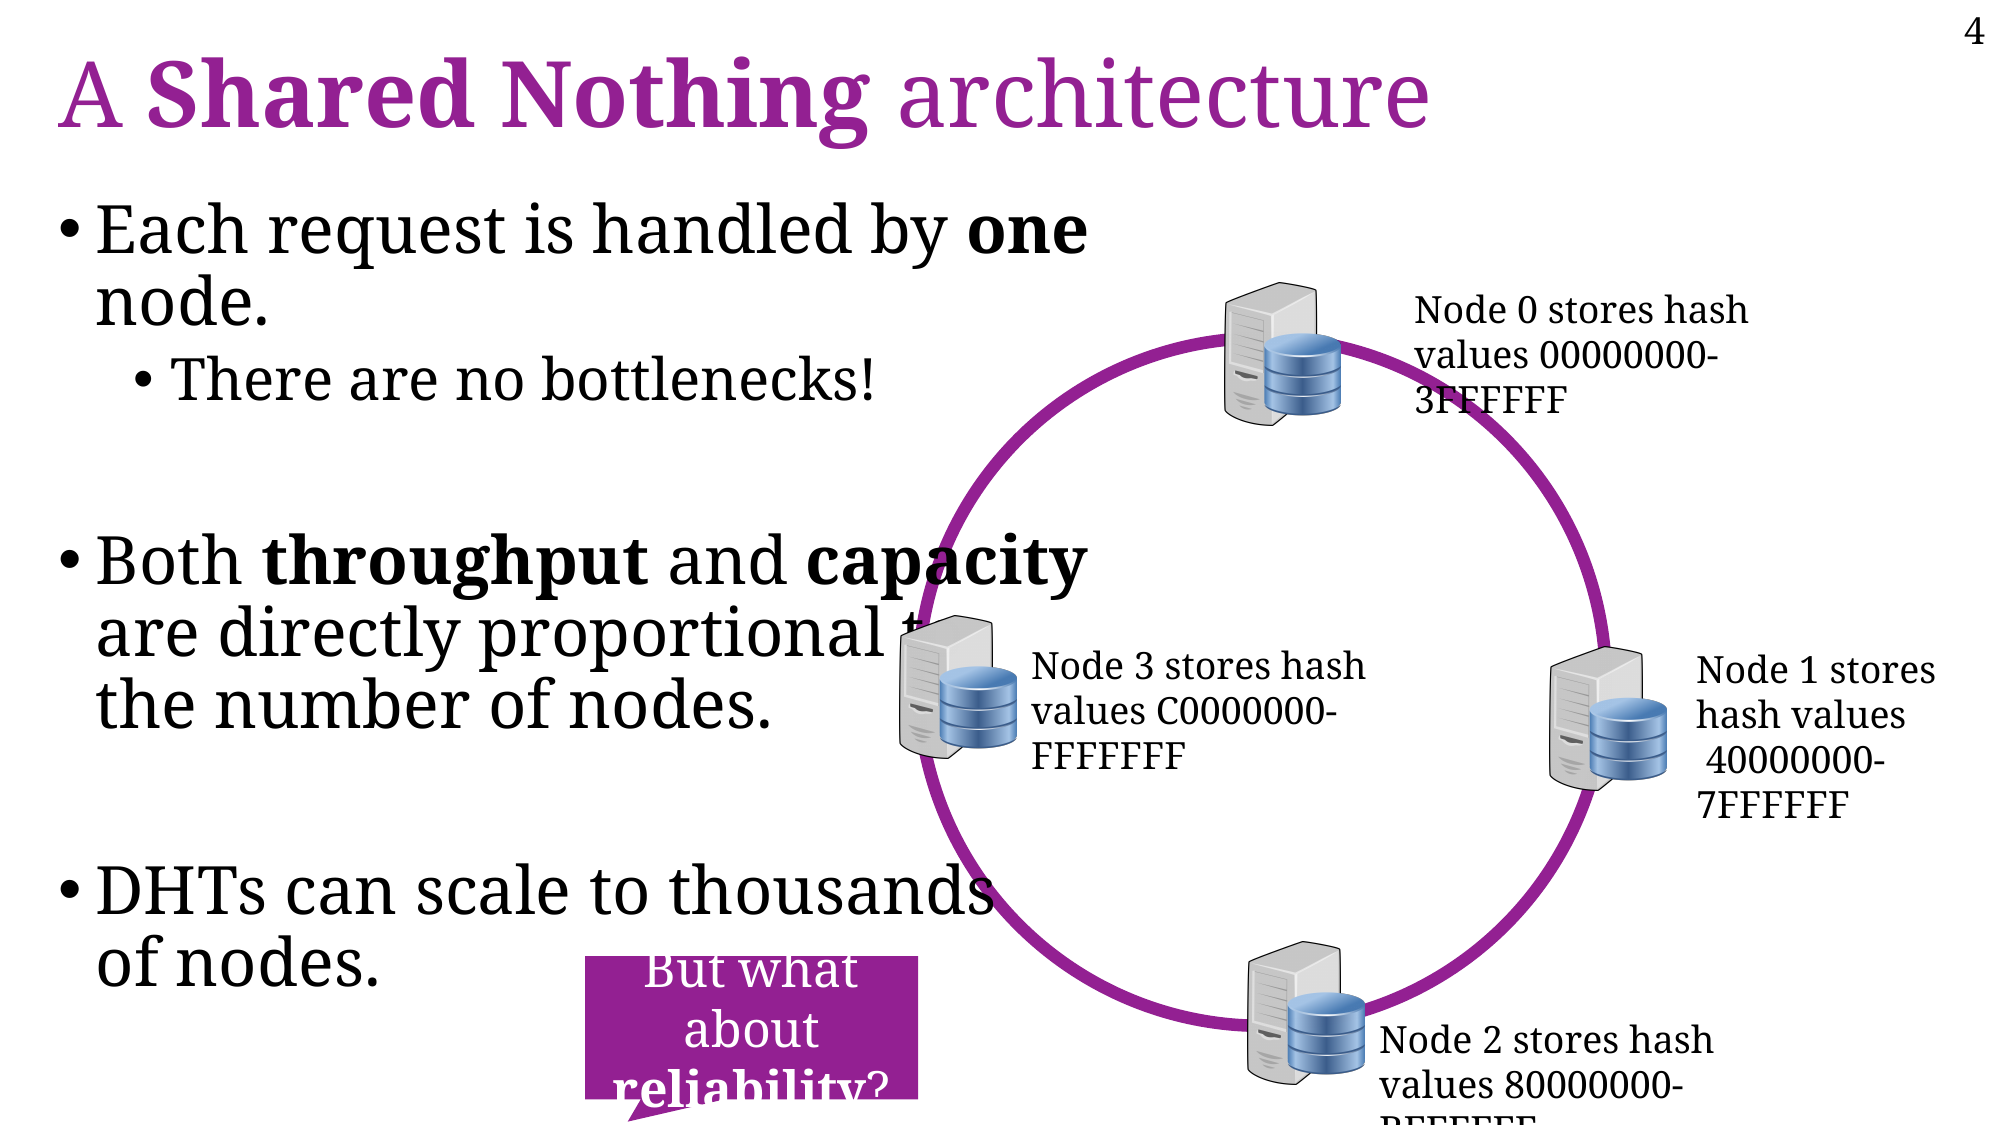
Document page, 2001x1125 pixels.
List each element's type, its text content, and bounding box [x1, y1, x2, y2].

title A Shared Nothing architecture [43, 25, 1953, 171]
picture [1549, 646, 1667, 791]
text_box Node 0 stores hash values 00000000-3FFFFFF [1399, 278, 1813, 429]
text_box Node 2 stores hash values 80000000-BFFFFFF [1364, 1008, 1778, 1125]
text_box [1128, 339, 1606, 1027]
text_box Node 3 stores hash values C0000000-FFFFFFF [1016, 634, 1430, 785]
text_box But what about reliability? [584, 955, 920, 1124]
text_box Node 1 stores hash values 40000000-7FFFFFF [1681, 638, 2000, 834]
list Each request is handled by one node. There are no bottlenecks! Both throughput and capacity are directly proportional to the number of nodes. DHTs can scale to thousands of nodes. [43, 188, 1128, 1085]
picture [899, 615, 1017, 760]
picture [1247, 941, 1365, 1085]
picture [1224, 282, 1341, 426]
